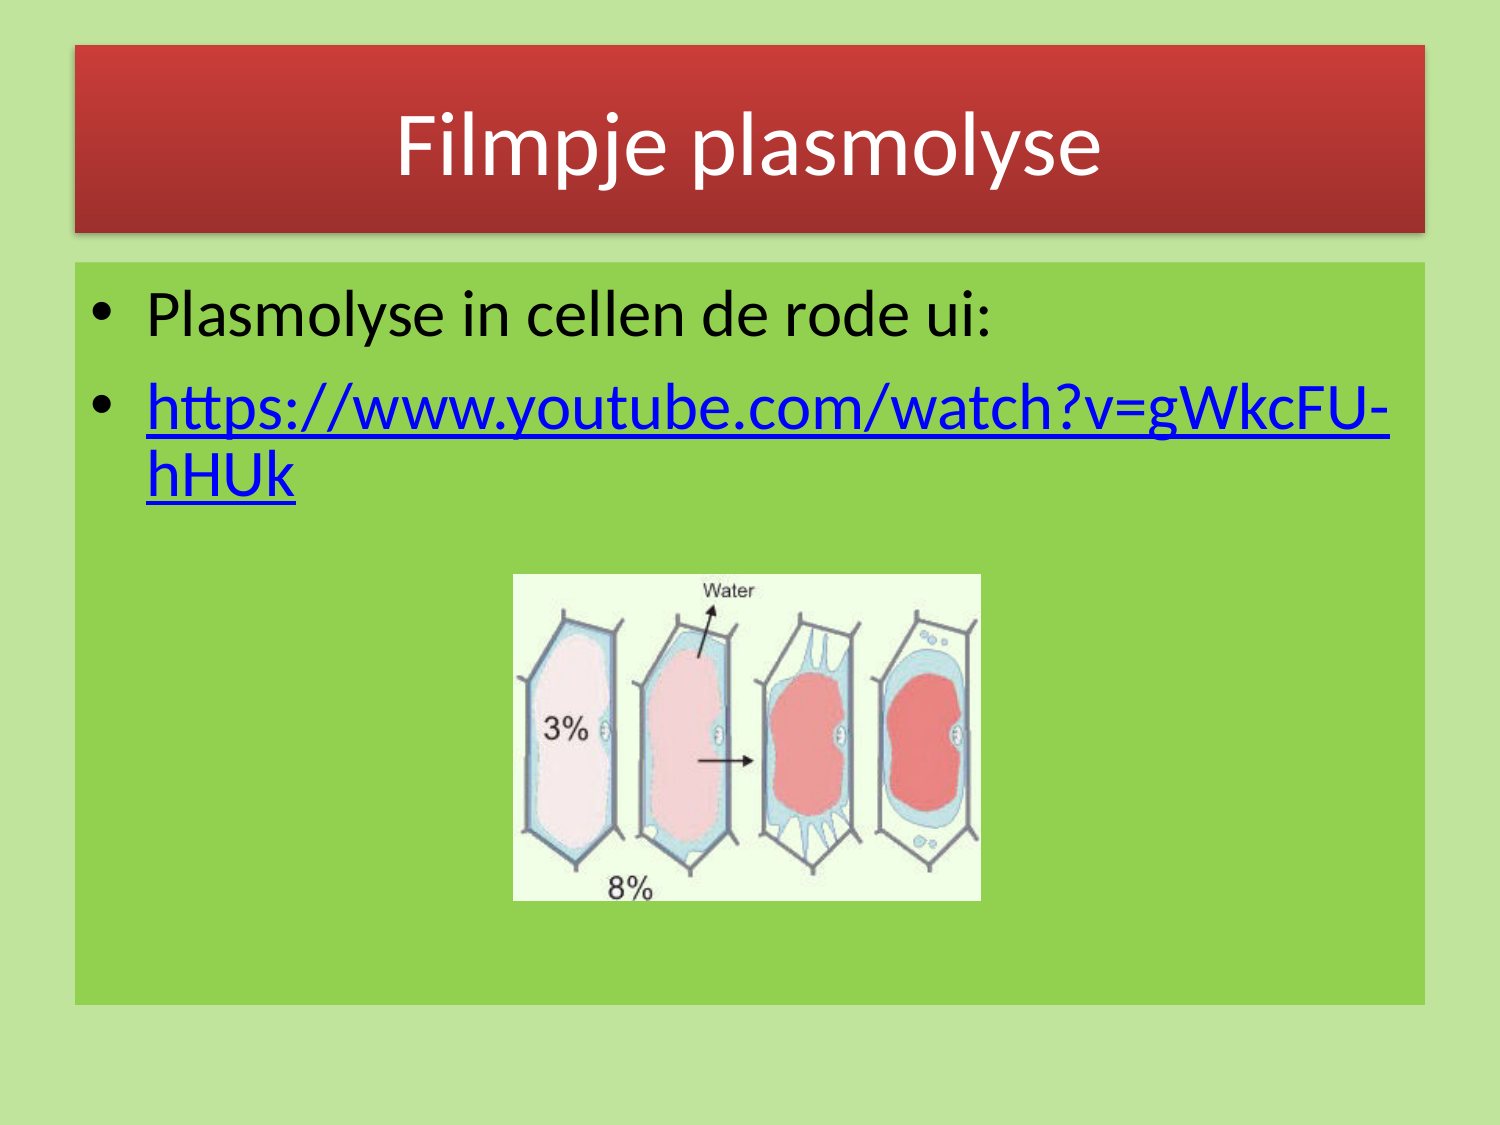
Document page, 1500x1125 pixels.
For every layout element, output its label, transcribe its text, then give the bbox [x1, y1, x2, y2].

title Filmpje plasmolyse [75, 45, 1425, 233]
list Plasmolyse in cellen de rode ui: https://www.youtube.com/watch?v=gWkcFU-hHUk [75, 262, 1425, 1005]
picture [513, 573, 982, 902]
